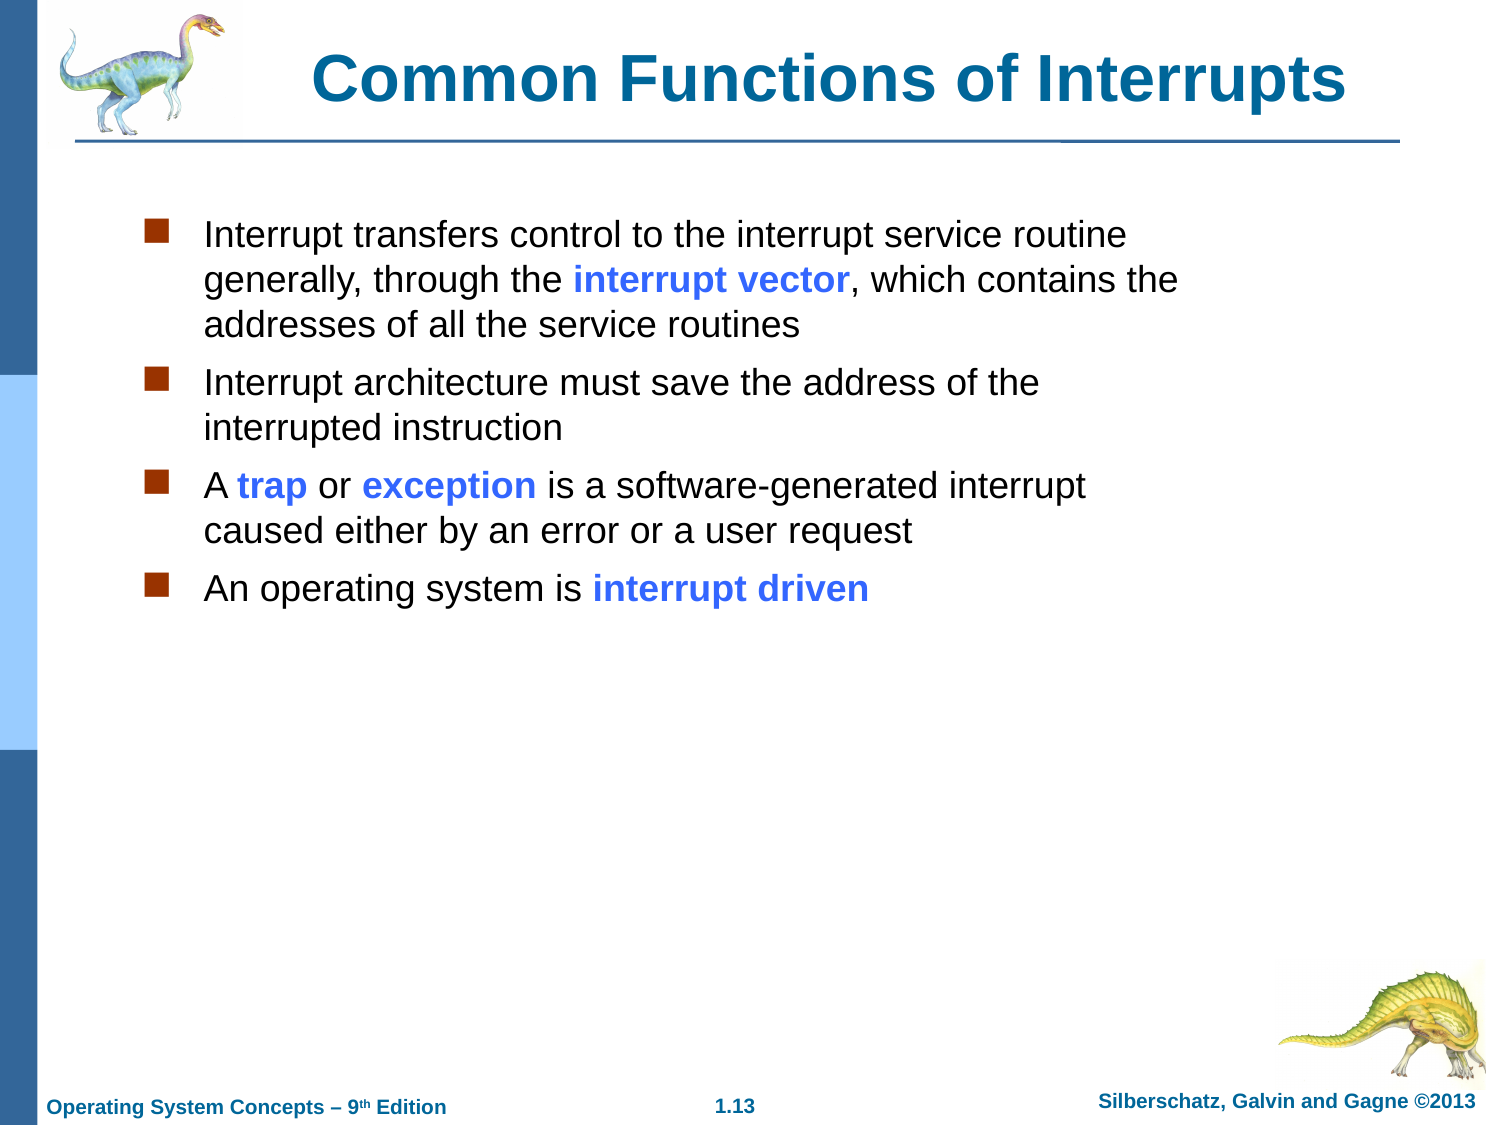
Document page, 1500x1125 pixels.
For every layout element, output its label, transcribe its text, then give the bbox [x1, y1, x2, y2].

title Common Functions of Interrupts [154, 27, 1500, 123]
list Interrupt transfers control to the interrupt service routine generally, through the interrupt vector, which contains the addresses of all the service routines Interrupt architecture must save the address of the interrupted instruction A trap or exception is a software-generated interrupt caused either by an error or a user request An operating system is interrupt driven [132, 202, 1211, 946]
picture [46, 0, 243, 149]
picture [1275, 959, 1486, 1090]
